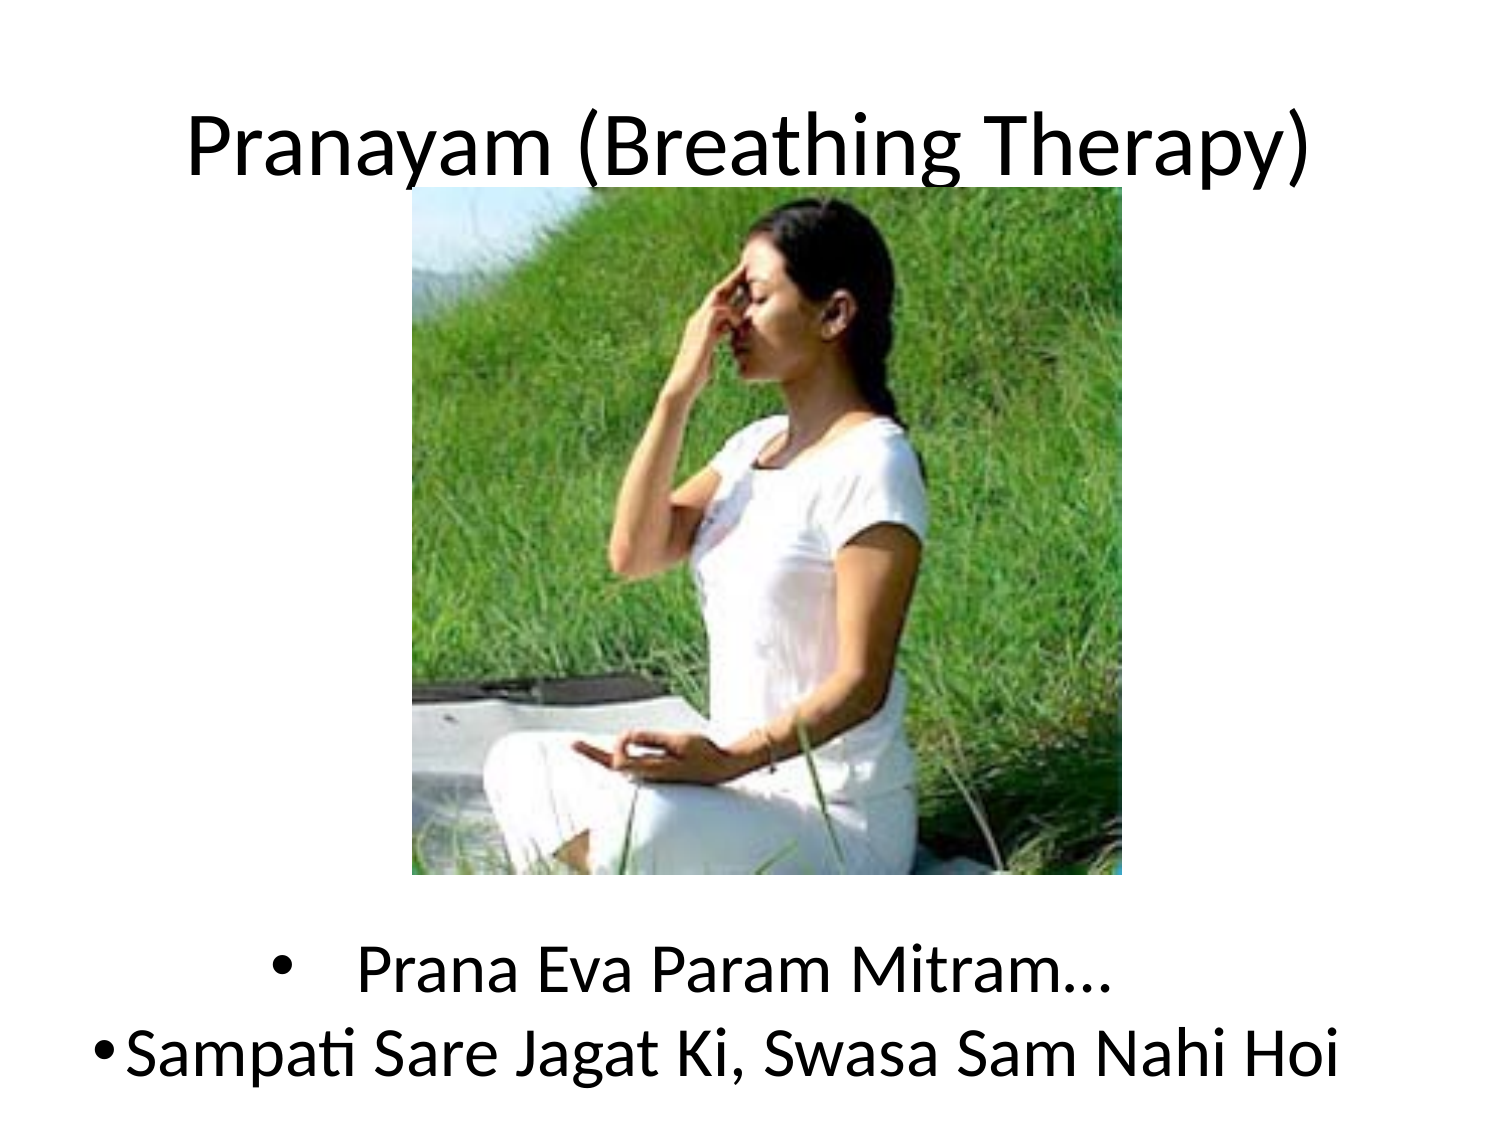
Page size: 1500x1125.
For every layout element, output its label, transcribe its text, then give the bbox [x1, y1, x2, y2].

title Pranayam (Breathing Therapy) [75, 45, 1425, 233]
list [412, 187, 1122, 876]
text_box Prana Eva Param Mitram… Sampati Sare Jagat Ki, Swasa Sam Nahi Hoi [49, 912, 1400, 1100]
